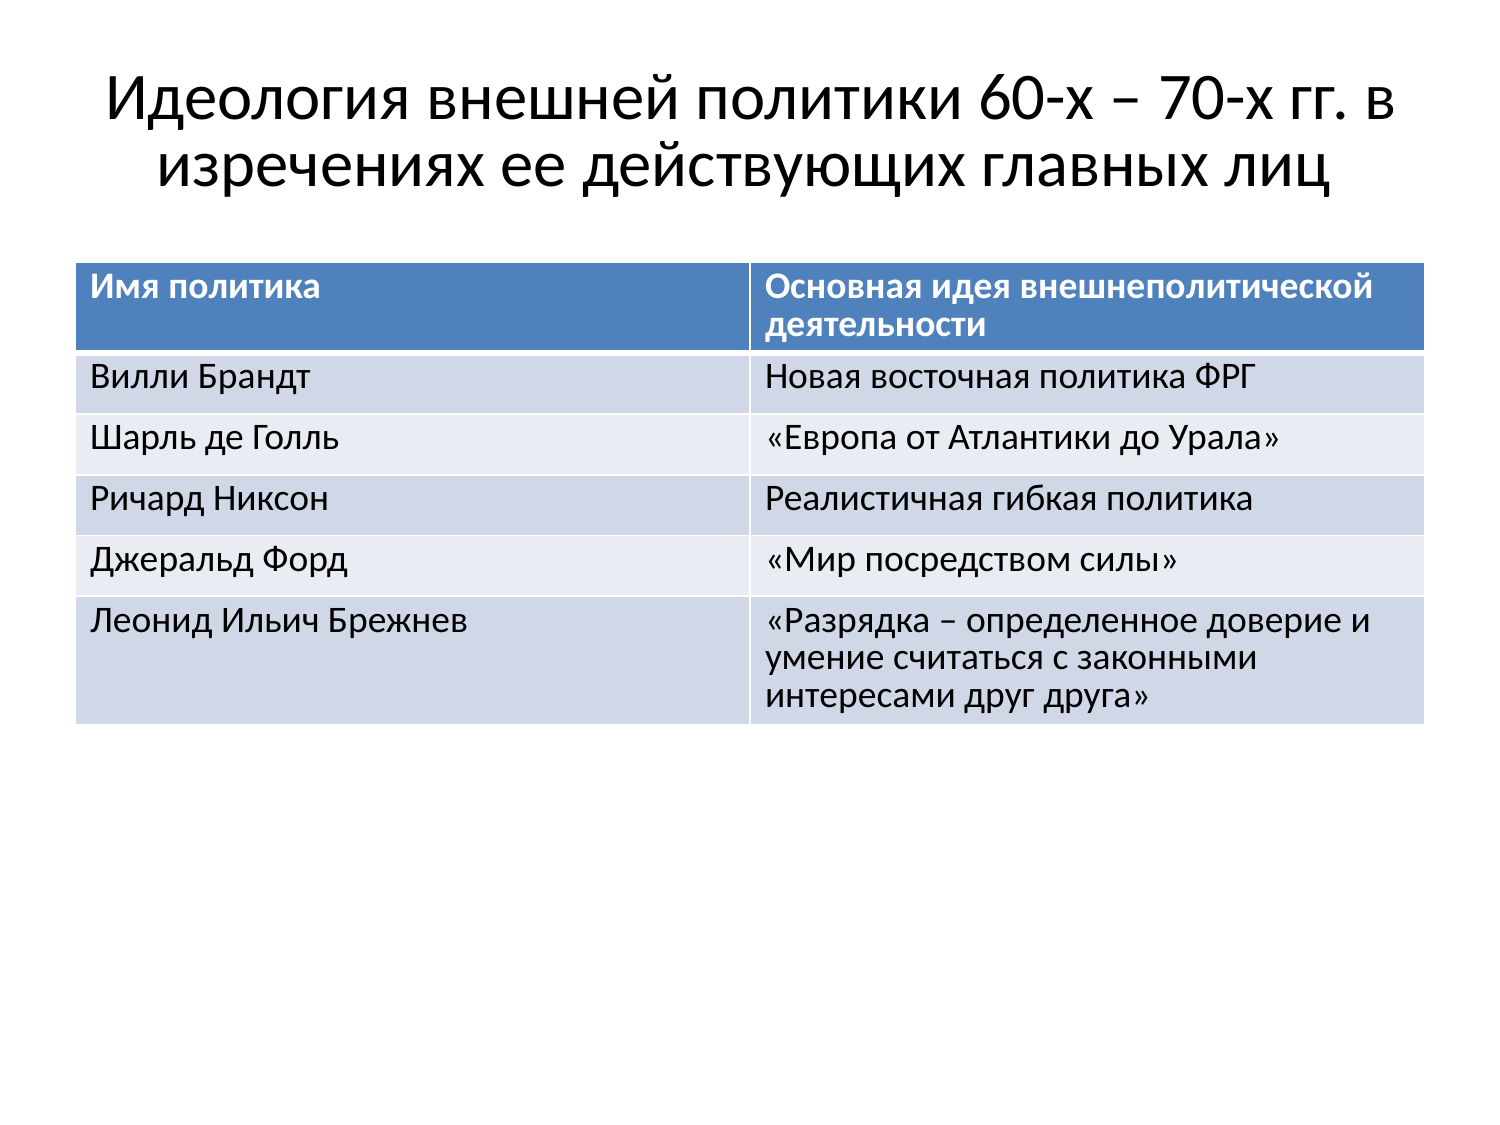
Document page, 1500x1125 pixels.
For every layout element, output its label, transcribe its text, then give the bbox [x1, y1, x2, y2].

text_box Идеология внешней политики 60-х – 70-х гг. в изречениях ее действующих главных лиц [76, 42, 1427, 230]
table_cell Ричард Никсон [76, 476, 749, 535]
table_cell «Европа от Атлантики до Урала» [751, 415, 1424, 474]
table_header Имя политика [76, 263, 749, 350]
table_cell Джеральд Форд [76, 536, 749, 595]
table_cell Реалистичная гибкая политика [751, 476, 1424, 535]
table_cell «Мир посредством силы» [751, 536, 1424, 595]
table_cell «Разрядка – определенное доверие и умение считаться с законными интересами друг друга» [751, 597, 1424, 724]
table_cell Шарль де Голль [76, 415, 749, 474]
table_cell Новая восточная политика ФРГ [751, 356, 1424, 413]
table_header Основная идея внешнеполитической деятельности [751, 263, 1424, 350]
table_cell Вилли Брандт [76, 356, 749, 413]
table_cell Леонид Ильич Брежнев [76, 597, 749, 724]
